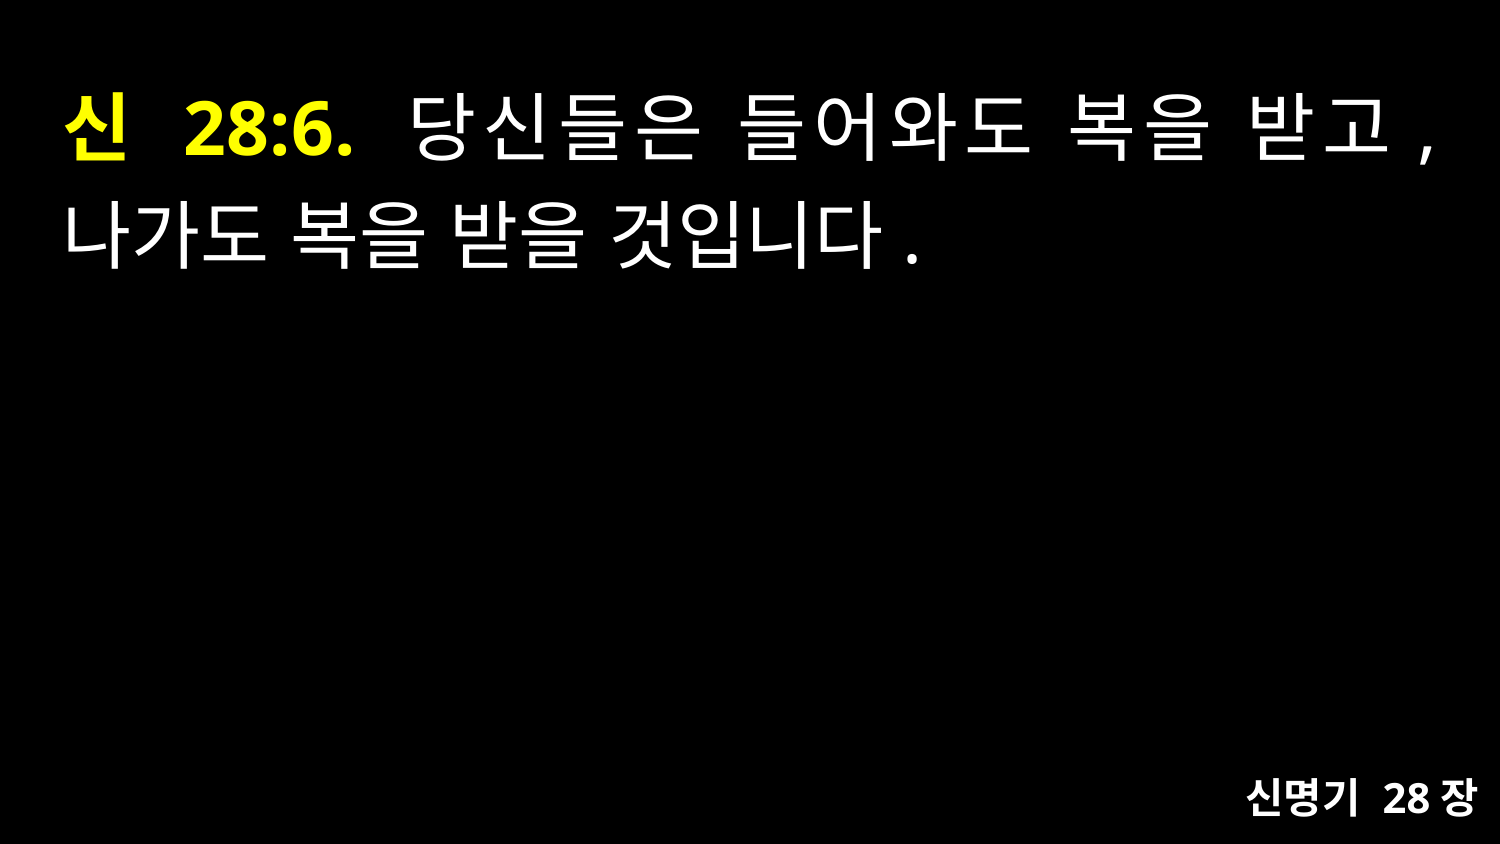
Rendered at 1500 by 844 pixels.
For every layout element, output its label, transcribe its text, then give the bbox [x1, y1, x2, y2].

subtitle 신명기 28장 [916, 770, 1500, 844]
title 신 28:6. 당신들은 들어와도 복을 받고, 나가도 복을 받을 것입니다. [0, 0, 1500, 844]
